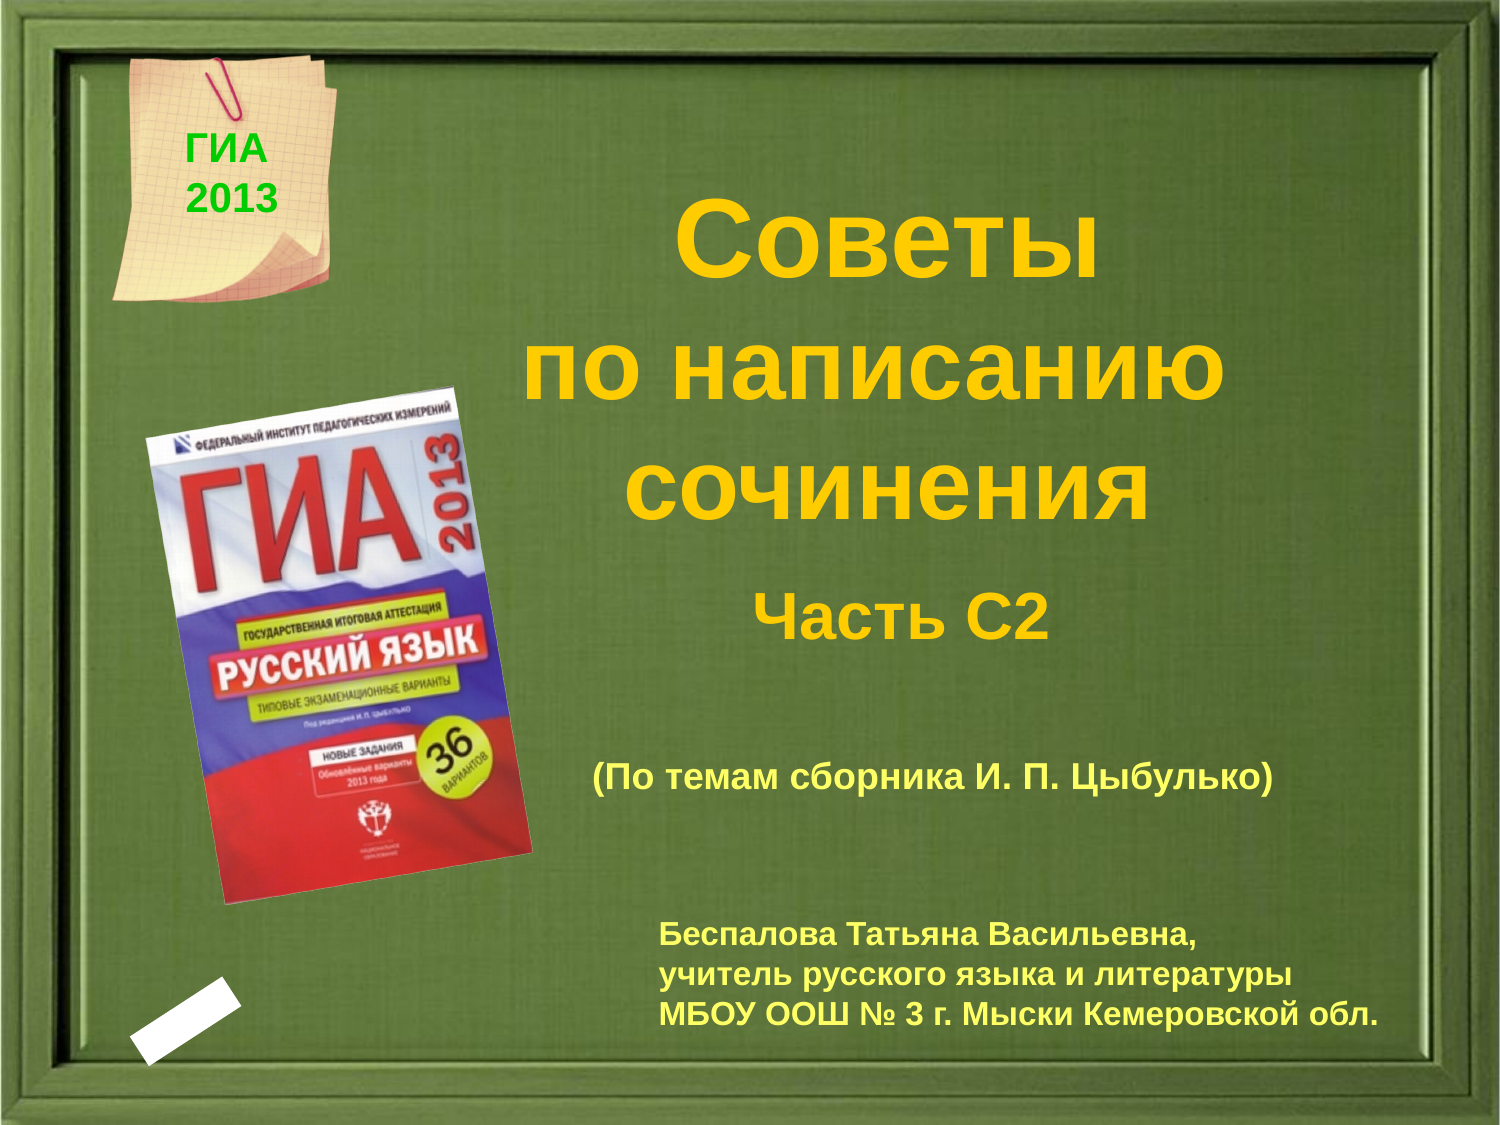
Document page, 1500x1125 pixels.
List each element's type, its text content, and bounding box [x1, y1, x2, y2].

text_box Беспалова Татьяна Васильевна, учитель русского языка и литературы МБОУ ООШ № 3 г. Мыски Кемеровской обл. [643, 904, 1463, 1040]
text_box [127, 974, 244, 1069]
subtitle (По темам сборника И. П. Цыбулько) [506, 692, 1377, 835]
title Советы по написанию сочинения Часть С2 [371, 243, 1405, 581]
picture [0, 0, 1500, 1125]
